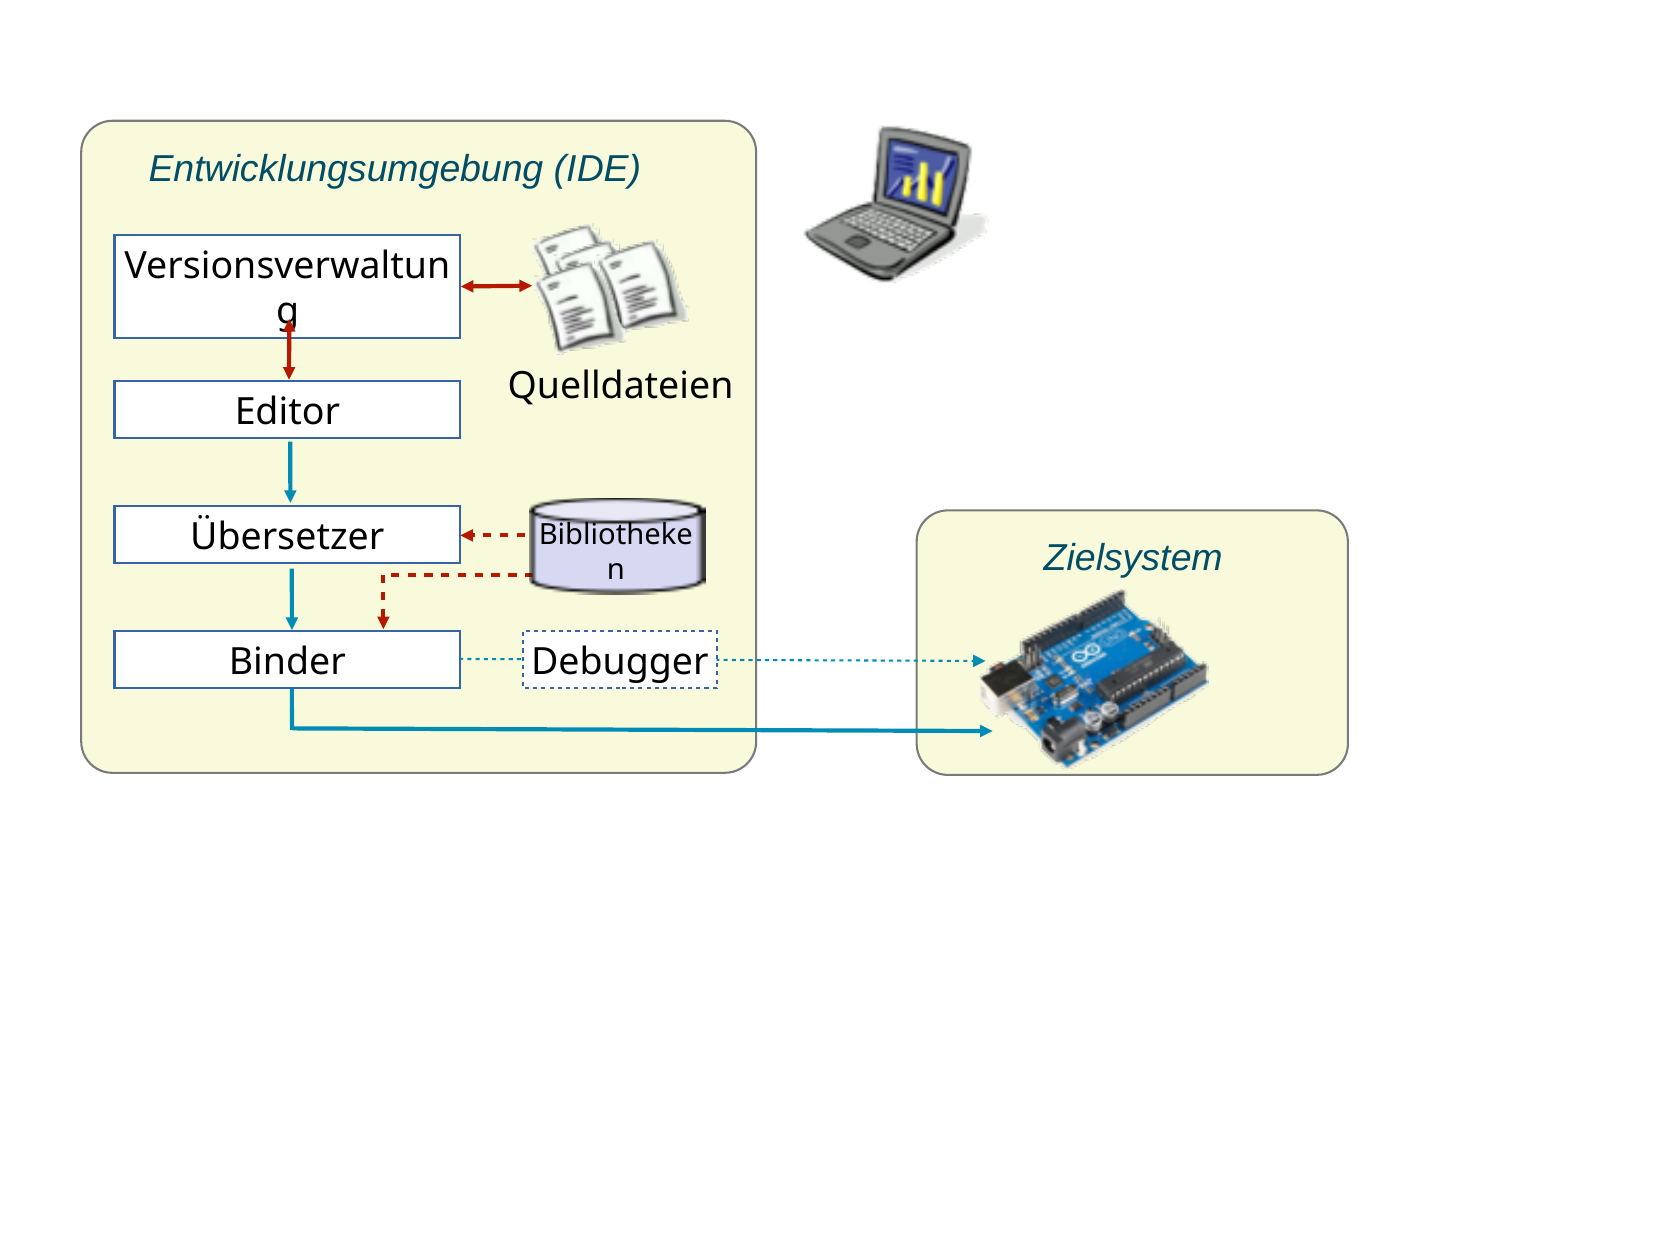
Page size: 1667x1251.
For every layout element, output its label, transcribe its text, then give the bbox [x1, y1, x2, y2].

text_box Entwicklungsumgebung (IDE) [81, 118, 709, 215]
picture [979, 589, 1209, 771]
text_box [285, 568, 299, 630]
text_box Übersetzer [114, 505, 461, 564]
text_box Debugger [522, 630, 717, 689]
text_box [377, 613, 390, 630]
picture [797, 122, 995, 288]
text_box Zielsystem [916, 510, 1350, 600]
text_box Editor [114, 380, 461, 439]
picture [531, 223, 691, 357]
text_box [460, 529, 475, 542]
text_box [528, 498, 707, 596]
text_box [282, 318, 296, 380]
text_box Versionsverwaltung [114, 235, 461, 338]
text_box [460, 279, 526, 293]
text_box [1212, 600, 1348, 775]
text_box [916, 731, 979, 775]
text_box [81, 120, 757, 773]
text_box Quelldateien [501, 354, 741, 413]
text_box [916, 600, 974, 730]
text_box Binder [114, 630, 461, 689]
text_box [284, 441, 297, 503]
